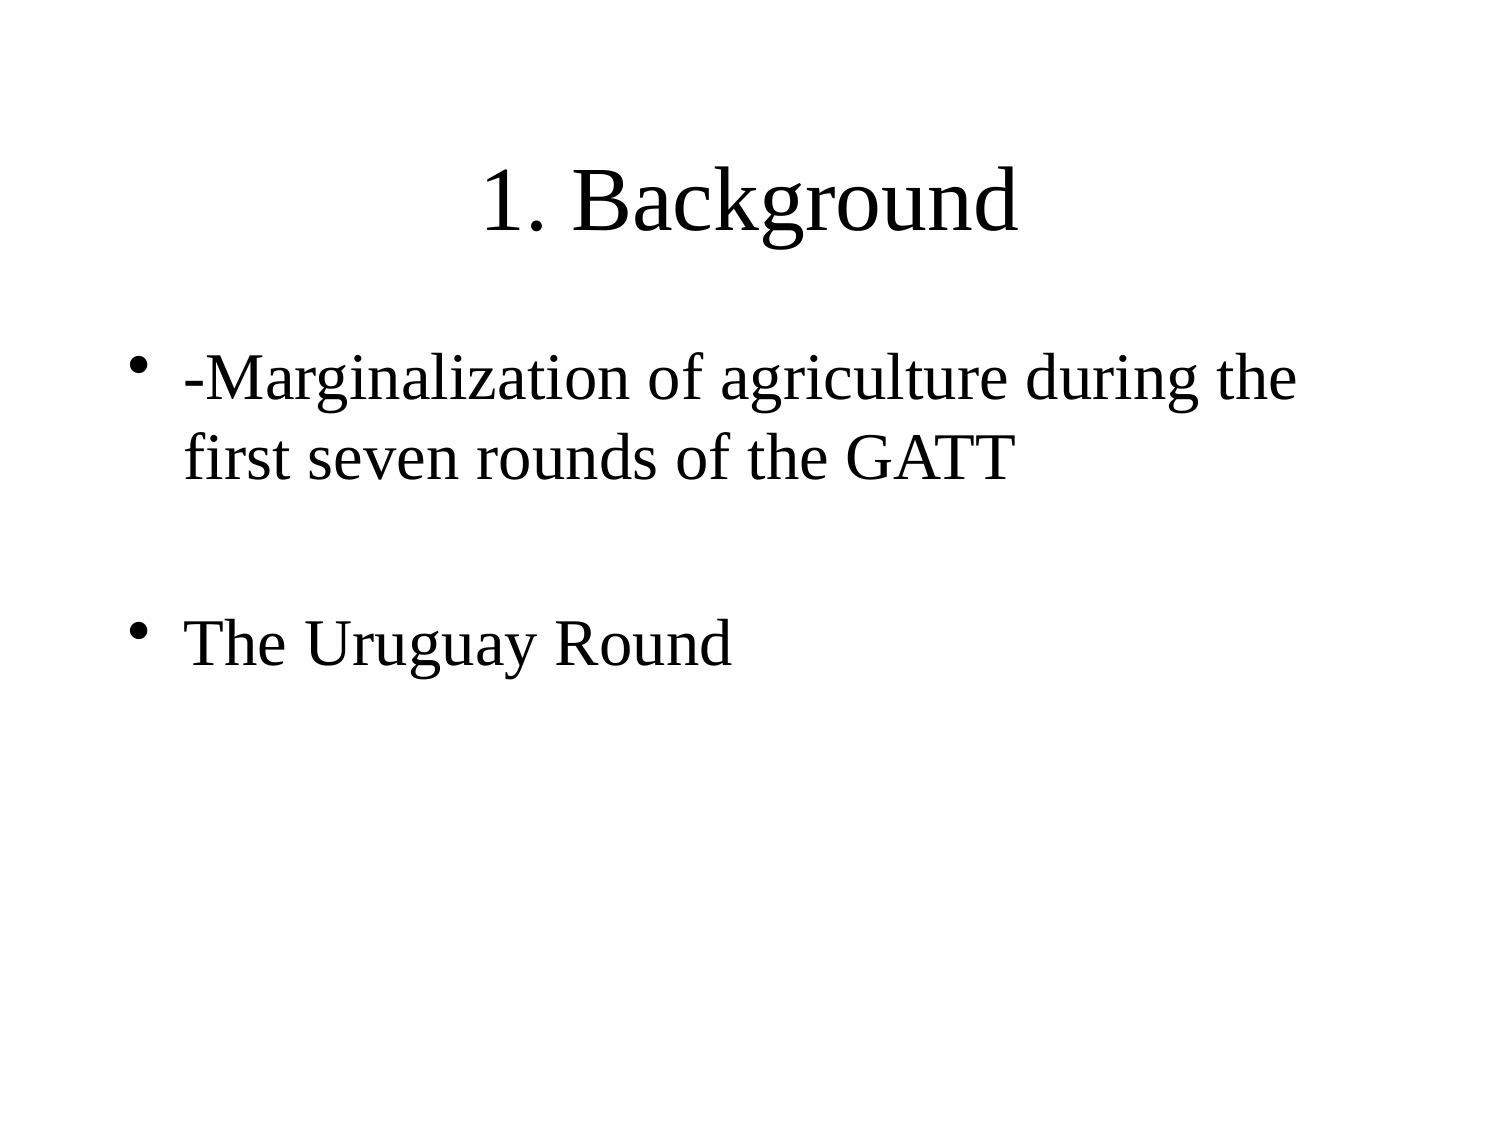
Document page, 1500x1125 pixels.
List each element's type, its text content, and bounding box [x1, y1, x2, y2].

list -Marginalization of agriculture during the first seven rounds of the GATT The Uruguay Round [112, 324, 1388, 1001]
title 1. Background [112, 99, 1388, 288]
